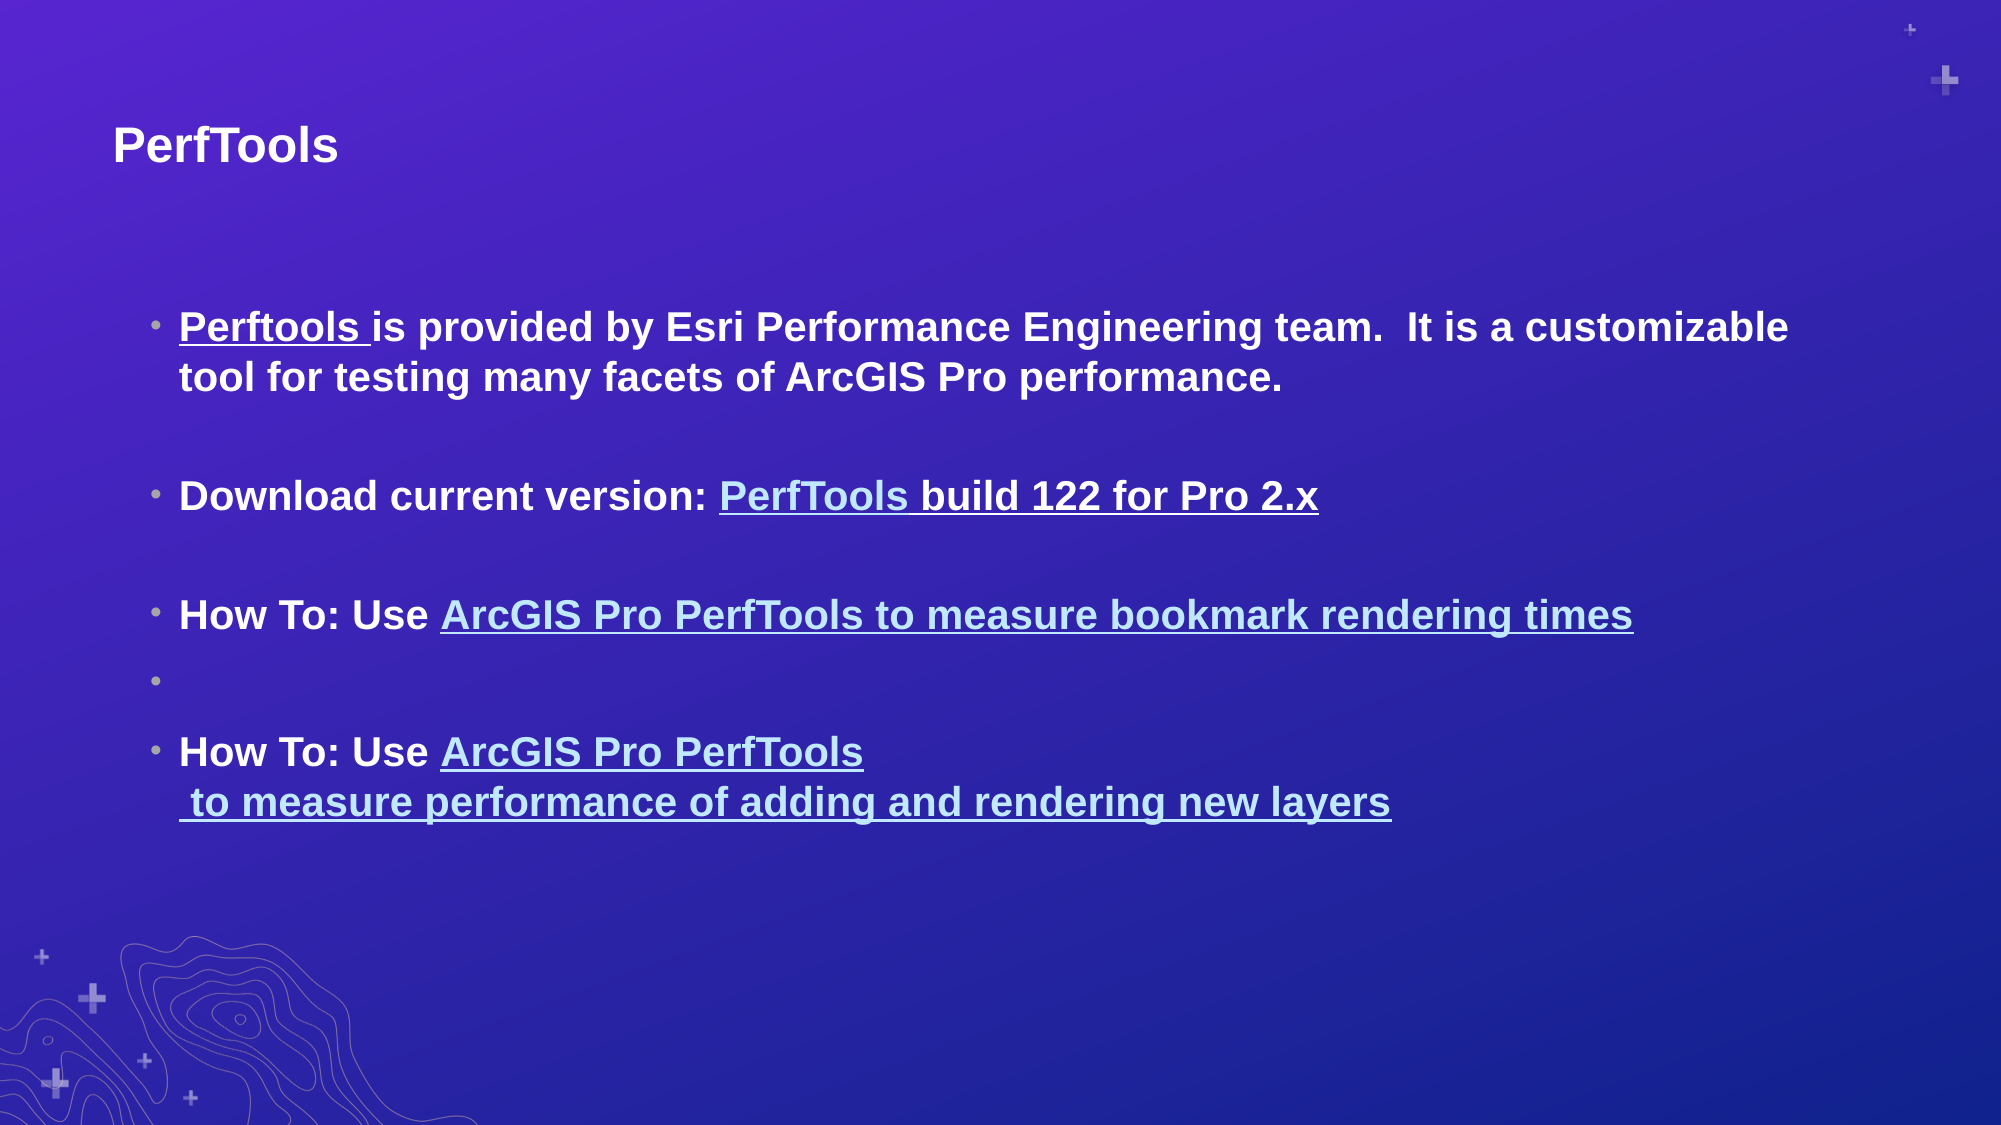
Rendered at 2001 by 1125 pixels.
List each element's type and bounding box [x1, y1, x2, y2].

text_box [0, 0, 2000, 1125]
